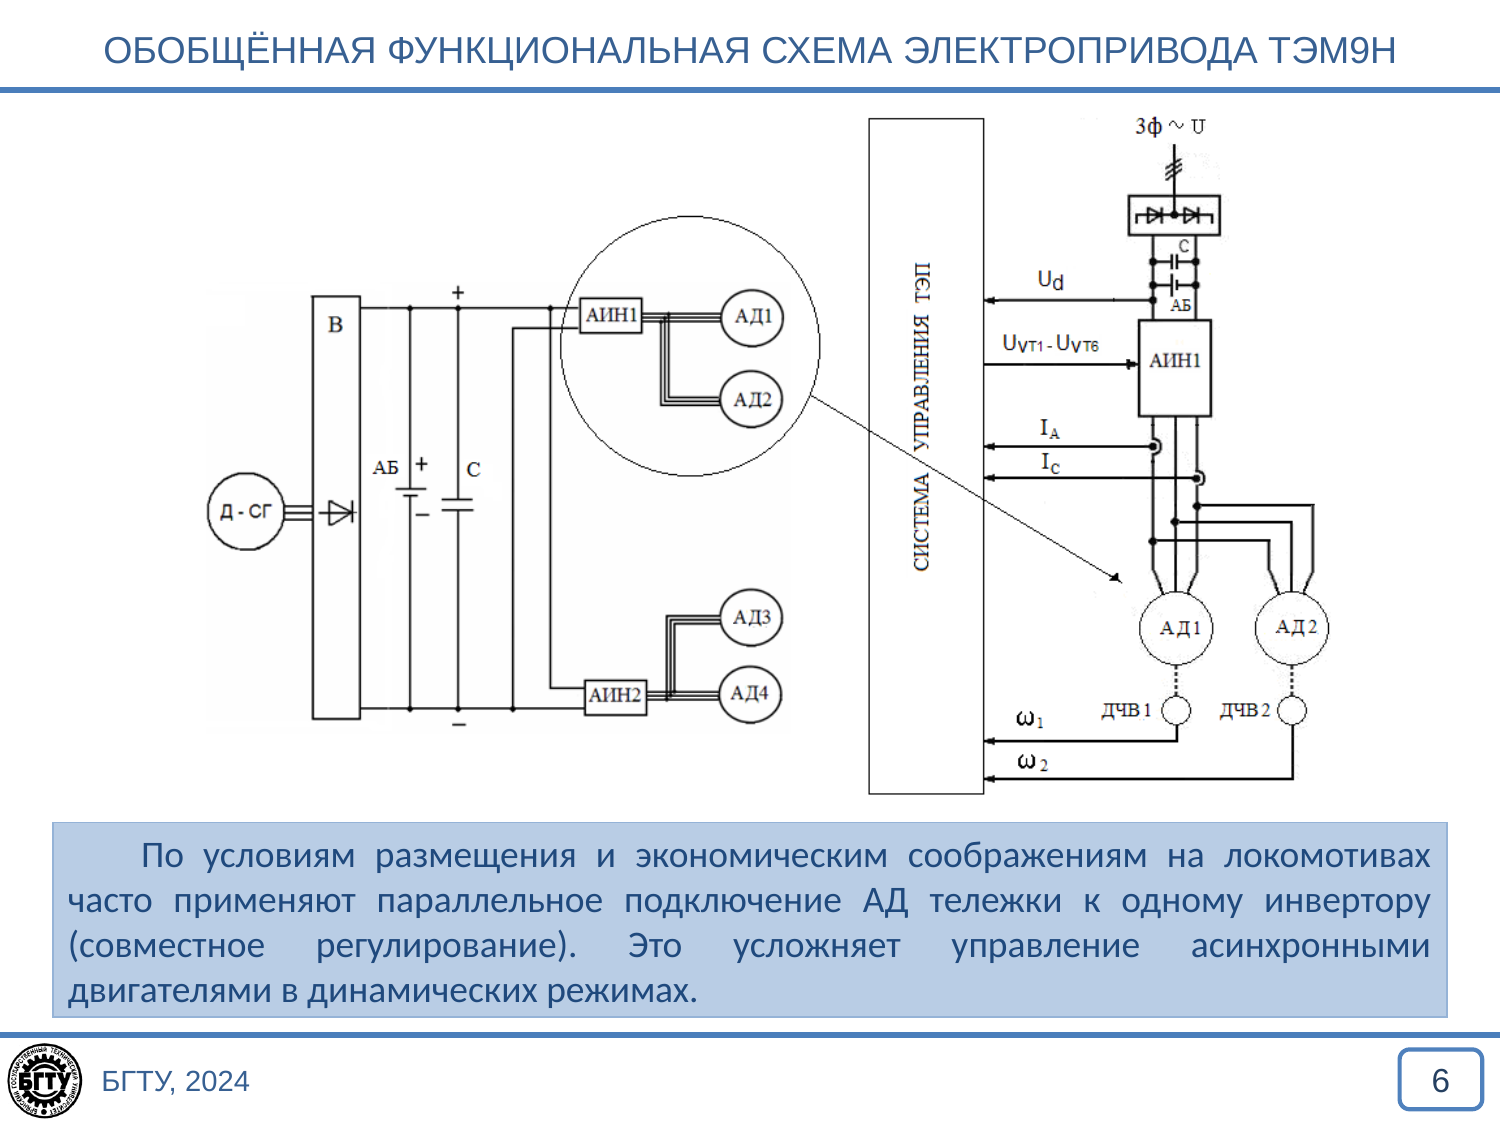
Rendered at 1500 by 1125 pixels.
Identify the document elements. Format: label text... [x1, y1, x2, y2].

text_box ОБОБЩЁННАЯ ФУНКЦИОНАЛЬНАЯ СХЕМА ЭЛЕКТРОПРИВОДА ТЭМ9Н [88, 19, 1459, 79]
text_box По условиям размещения и экономическим соображениям на локомотивах часто применяют параллельное подключение АД тележки к одному инвертору (совместное регулирование). Это усложняет управление асинхронными двигателями в динамических режимах. [53, 822, 1447, 1017]
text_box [0, 1034, 1500, 1119]
picture [192, 113, 1341, 813]
